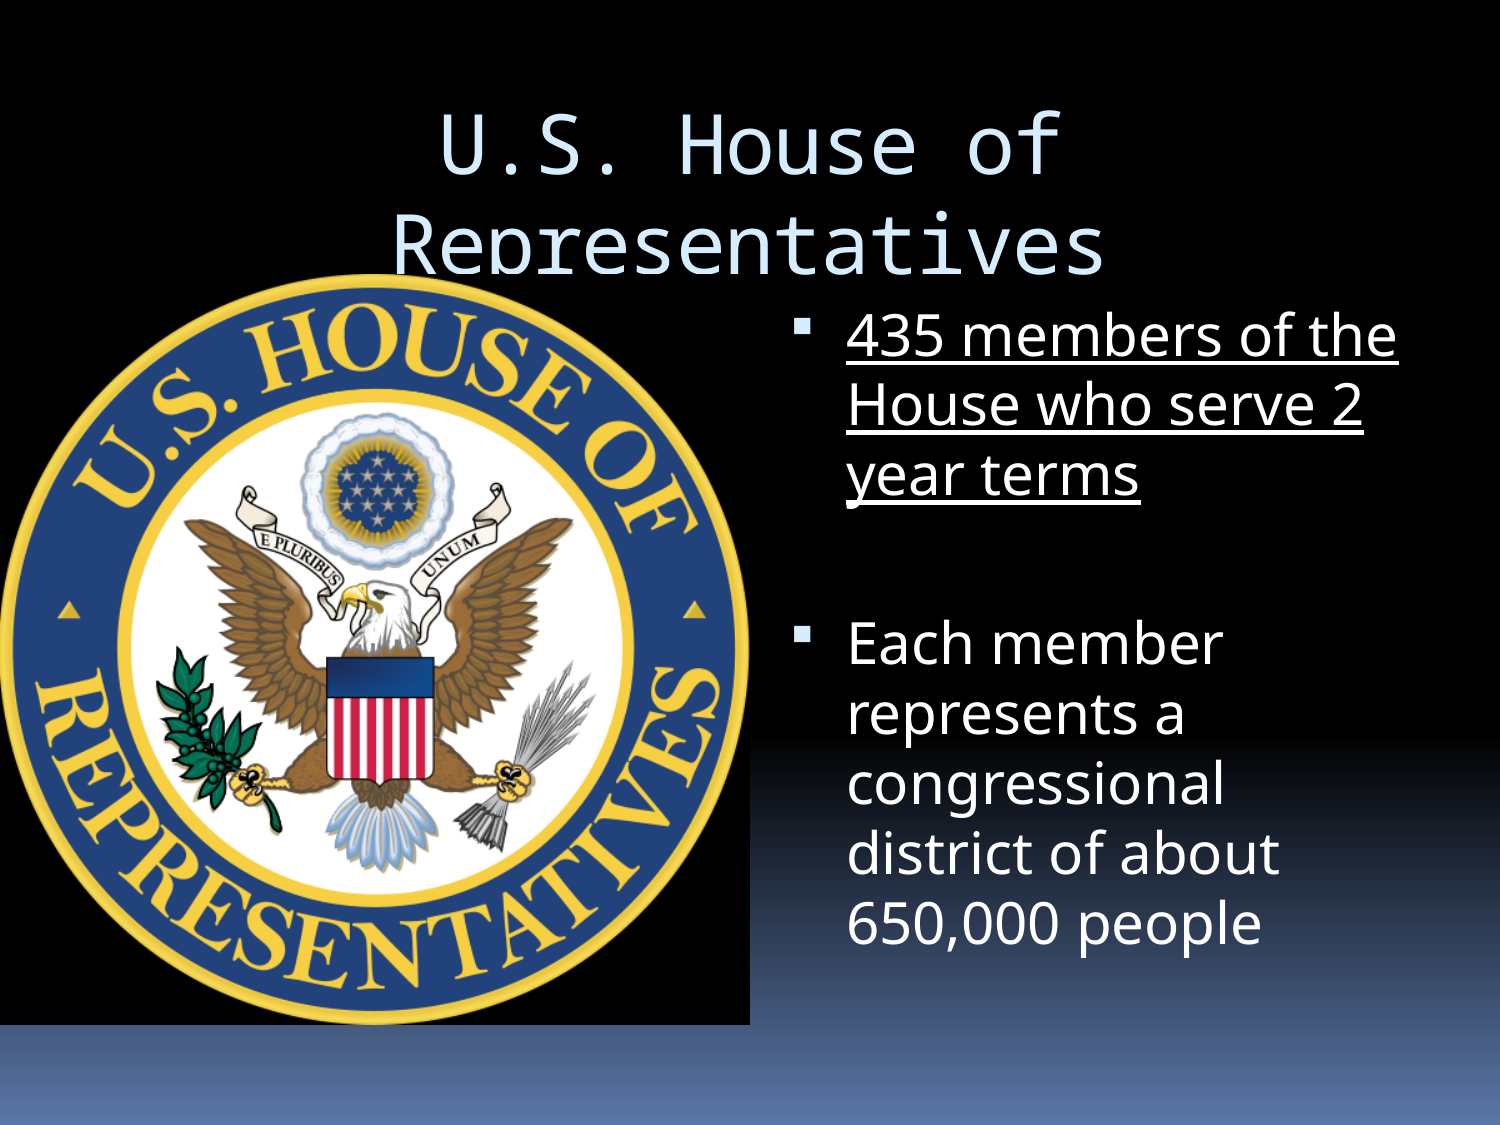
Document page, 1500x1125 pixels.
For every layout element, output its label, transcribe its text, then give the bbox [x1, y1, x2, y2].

list 435 members of the House who serve 2 year terms Each member represents a congressional district of about 650,000 people [763, 290, 1427, 1033]
title U.S. House of Representatives [75, 83, 1425, 234]
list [0, 274, 751, 1026]
